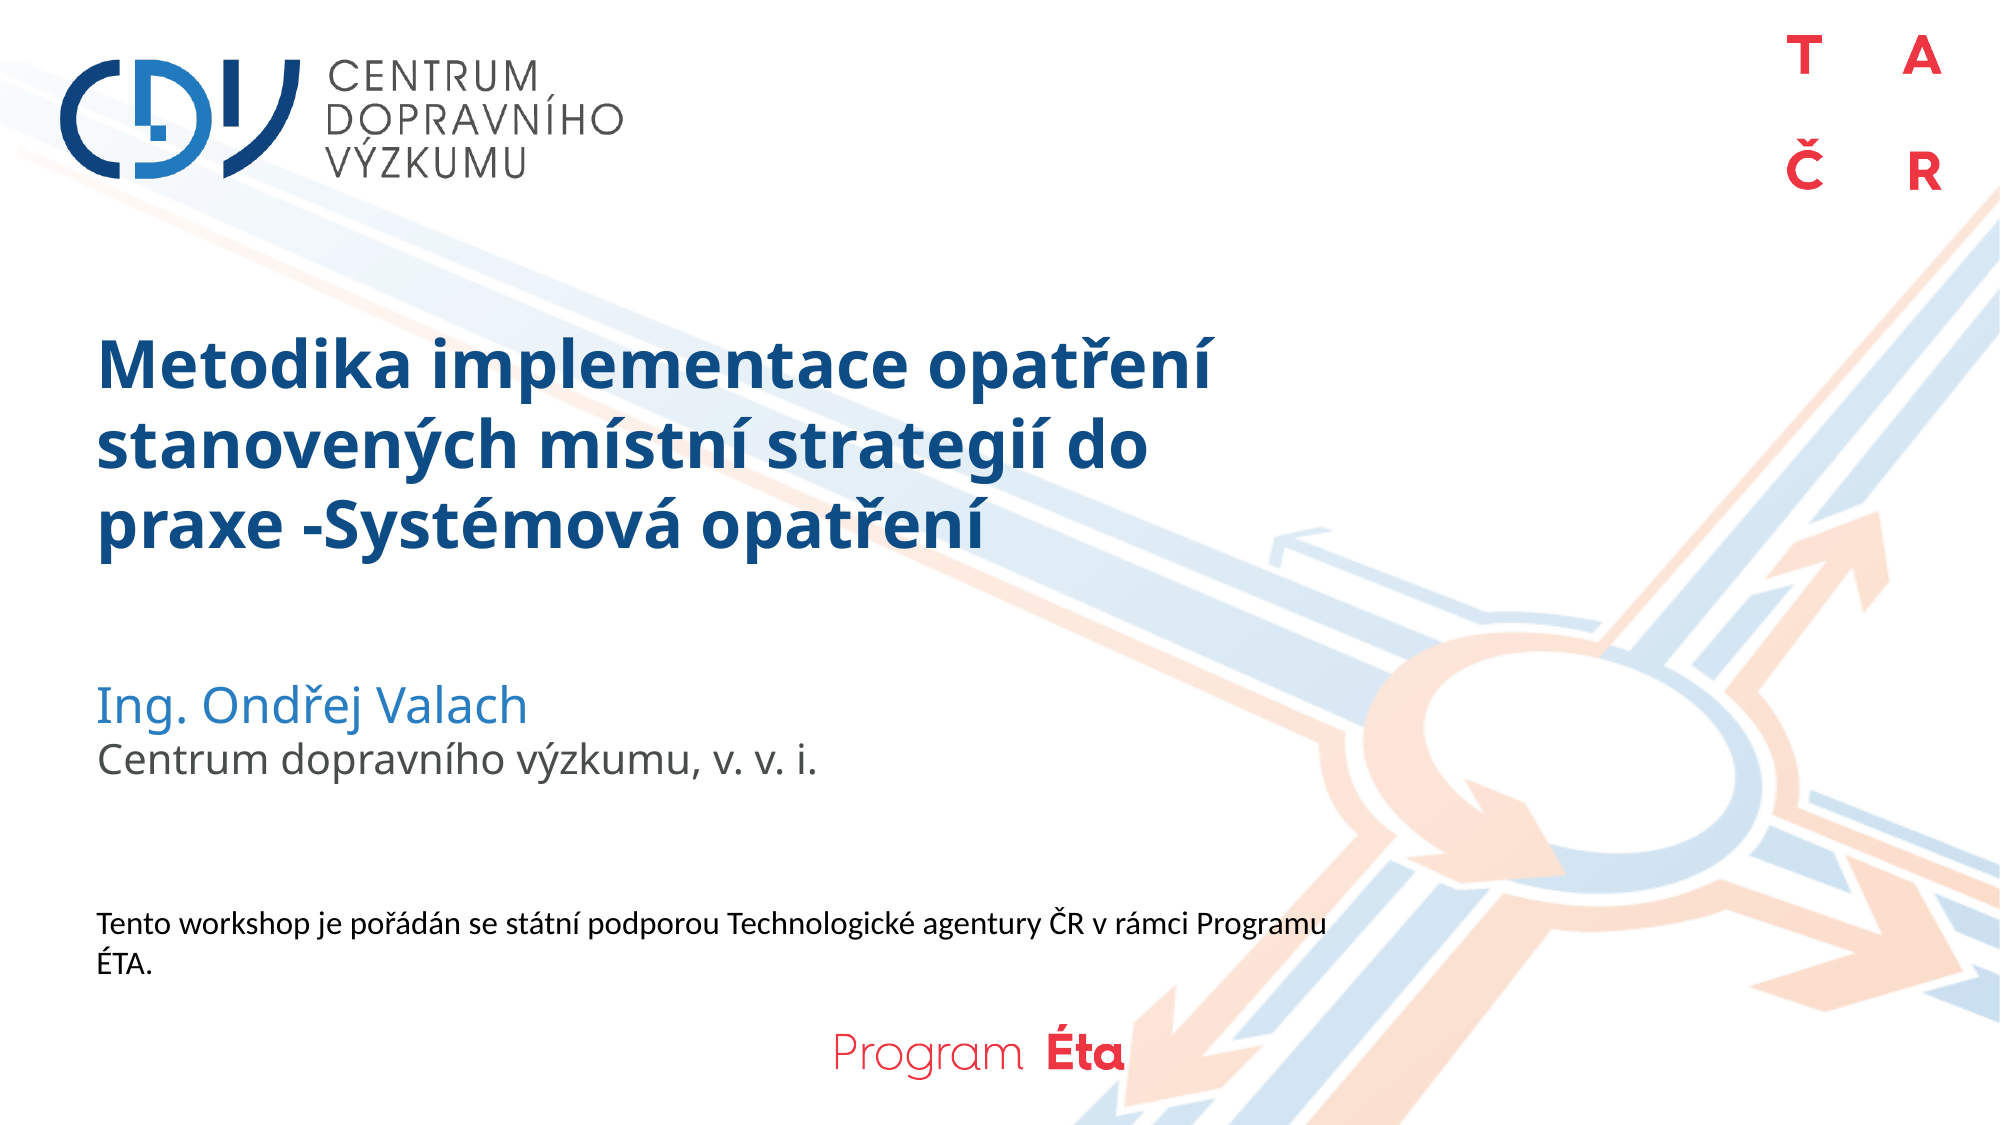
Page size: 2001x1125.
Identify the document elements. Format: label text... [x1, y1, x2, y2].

picture [0, 0, 2000, 1125]
text_box Metodika implementace opatření stanovených místní strategií do praxe -Systémová opatření [81, 314, 1367, 650]
text_box Ing. Ondřej Valach Centrum dopravního výzkumu, v. v. i. [81, 665, 1039, 791]
text_box Tento workshop je pořádán se státní podporou Technologické agentury ČR v rámci Programu ÉTA. [81, 894, 1407, 989]
